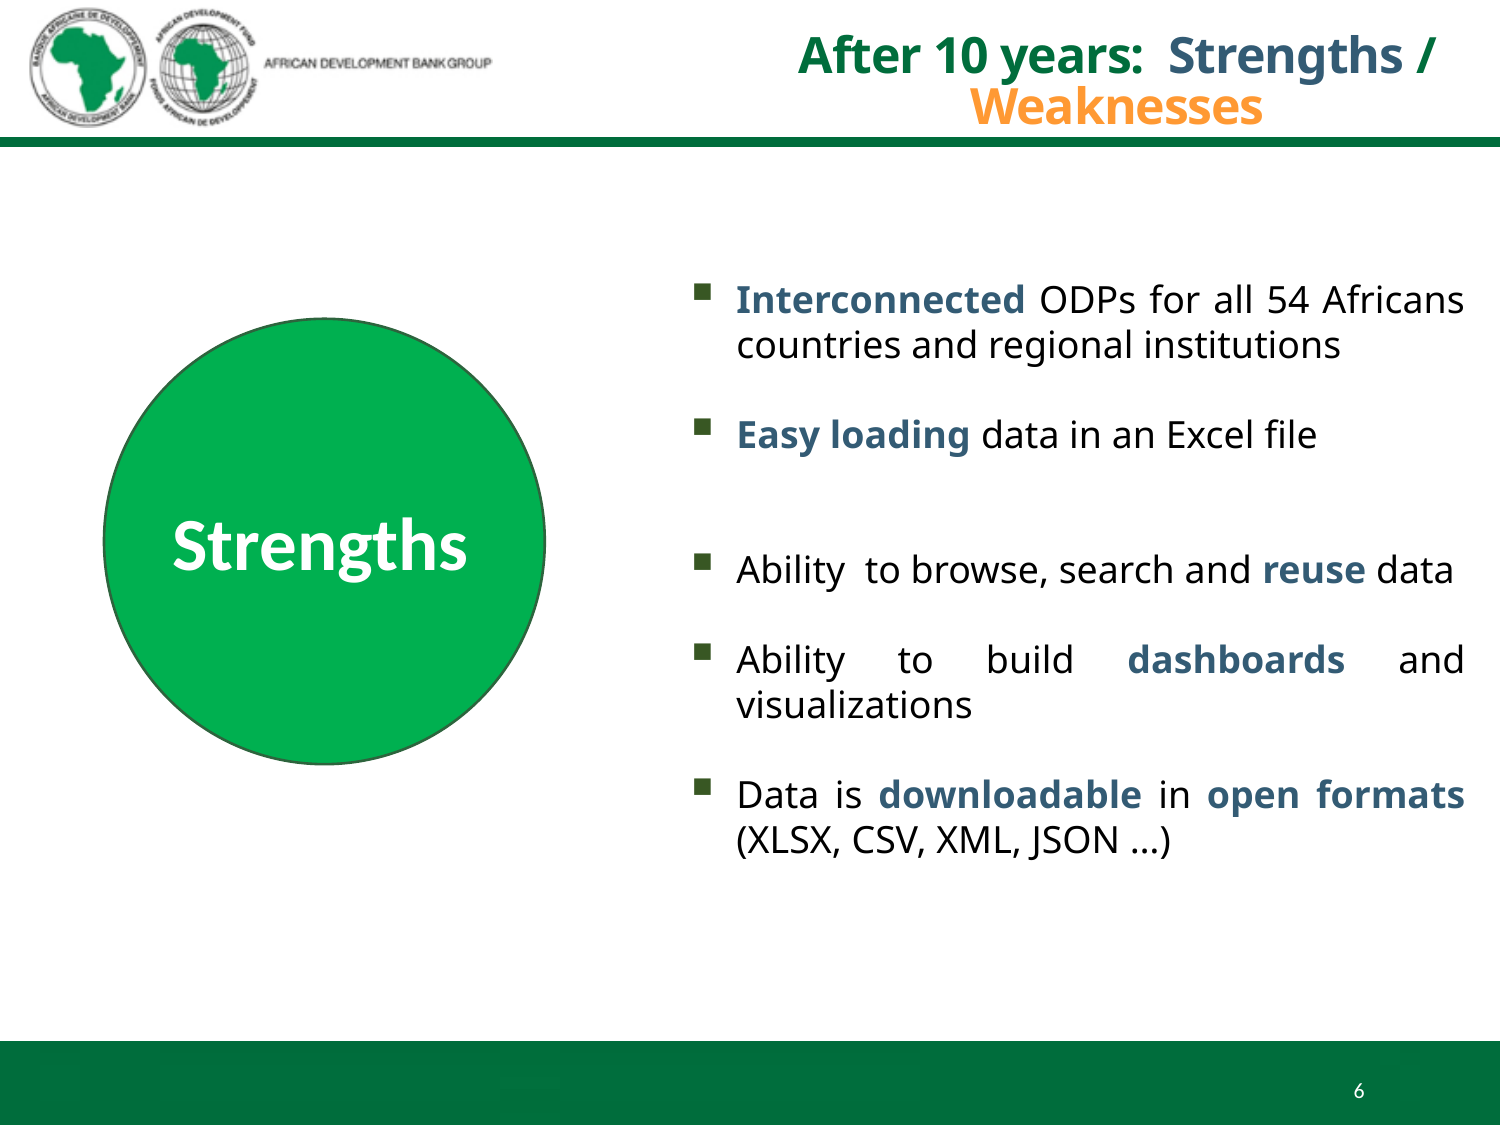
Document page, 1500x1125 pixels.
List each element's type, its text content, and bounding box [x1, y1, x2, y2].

picture [0, 1041, 1500, 1125]
title After 10 years: Strengths / Weaknesses [714, 27, 1500, 141]
picture [0, 137, 1500, 147]
picture [28, 6, 493, 128]
text_box [102, 317, 547, 766]
text_box Strengths [157, 488, 492, 594]
slide_number 6 [1218, 1059, 1380, 1120]
text_box Interconnected ODPs for all 54 Africans countries and regional institutions Easy loading data in an Excel file Ability to browse, search and reuse data Ability to build dashboards and visualizations Data is downloadable in open formats (XLSX, CSV, XML, JSON …) [674, 268, 1481, 914]
